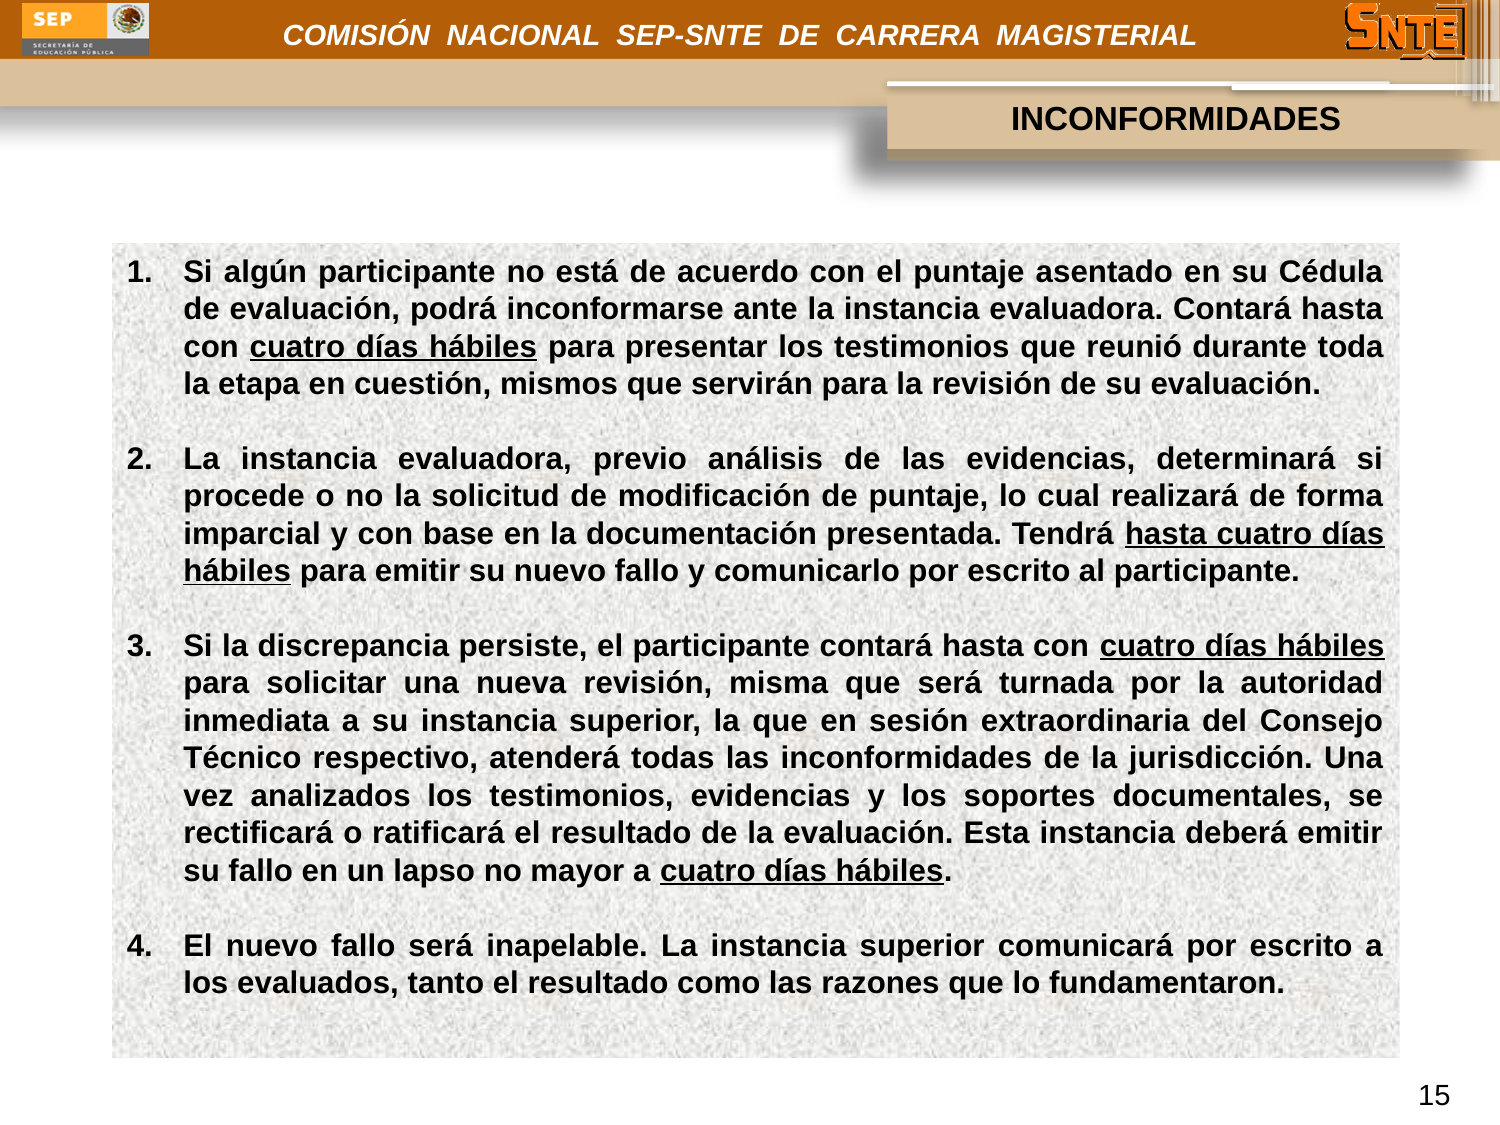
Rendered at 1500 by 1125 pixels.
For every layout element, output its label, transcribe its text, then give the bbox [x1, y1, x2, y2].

picture [1345, 3, 1467, 60]
picture [22, 3, 149, 56]
slide_number 15 [1340, 1058, 1466, 1119]
text_box Si algún participante no está de acuerdo con el puntaje asentado en su Cédula de evaluación, podrá inconformarse ante la instancia evaluadora. Contará hasta con cuatro días hábiles para presentar los testimonios que reunió durante toda la etapa en cuestión, mismos que servirán para la revisión de su evaluación. La instancia evaluadora, previo análisis de las evidencias, determinará si procede o no la solicitud de modificación de puntaje, lo cual realizará de forma imparcial y con base en la documentación presentada. Tendrá hasta cuatro días hábiles para emitir su nuevo fallo y comunicarlo por escrito al participante. Si la discrepancia persiste, el participante contará hasta con cuatro días hábiles para solicitar una nueva revisión, misma que será turnada por la autoridad inmediata a su instancia superior, la que en sesión extraordinaria del Consejo Técnico respectivo, atenderá todas las inconformidades de la jurisdicción. Una vez analizados los testimonios, evidencias y los soportes documentales, se rectificará o ratificará el resultado de la evaluación. Esta instancia deberá emitir su fallo en un lapso no mayor a cuatro días hábiles. El nuevo fallo será inapelable. La instancia superior comunicará por escrito a los evaluados, tanto el resultado como las razones que lo fundamentaron. [112, 243, 1400, 1058]
text_box INCONFORMIDADES [951, 89, 1401, 145]
